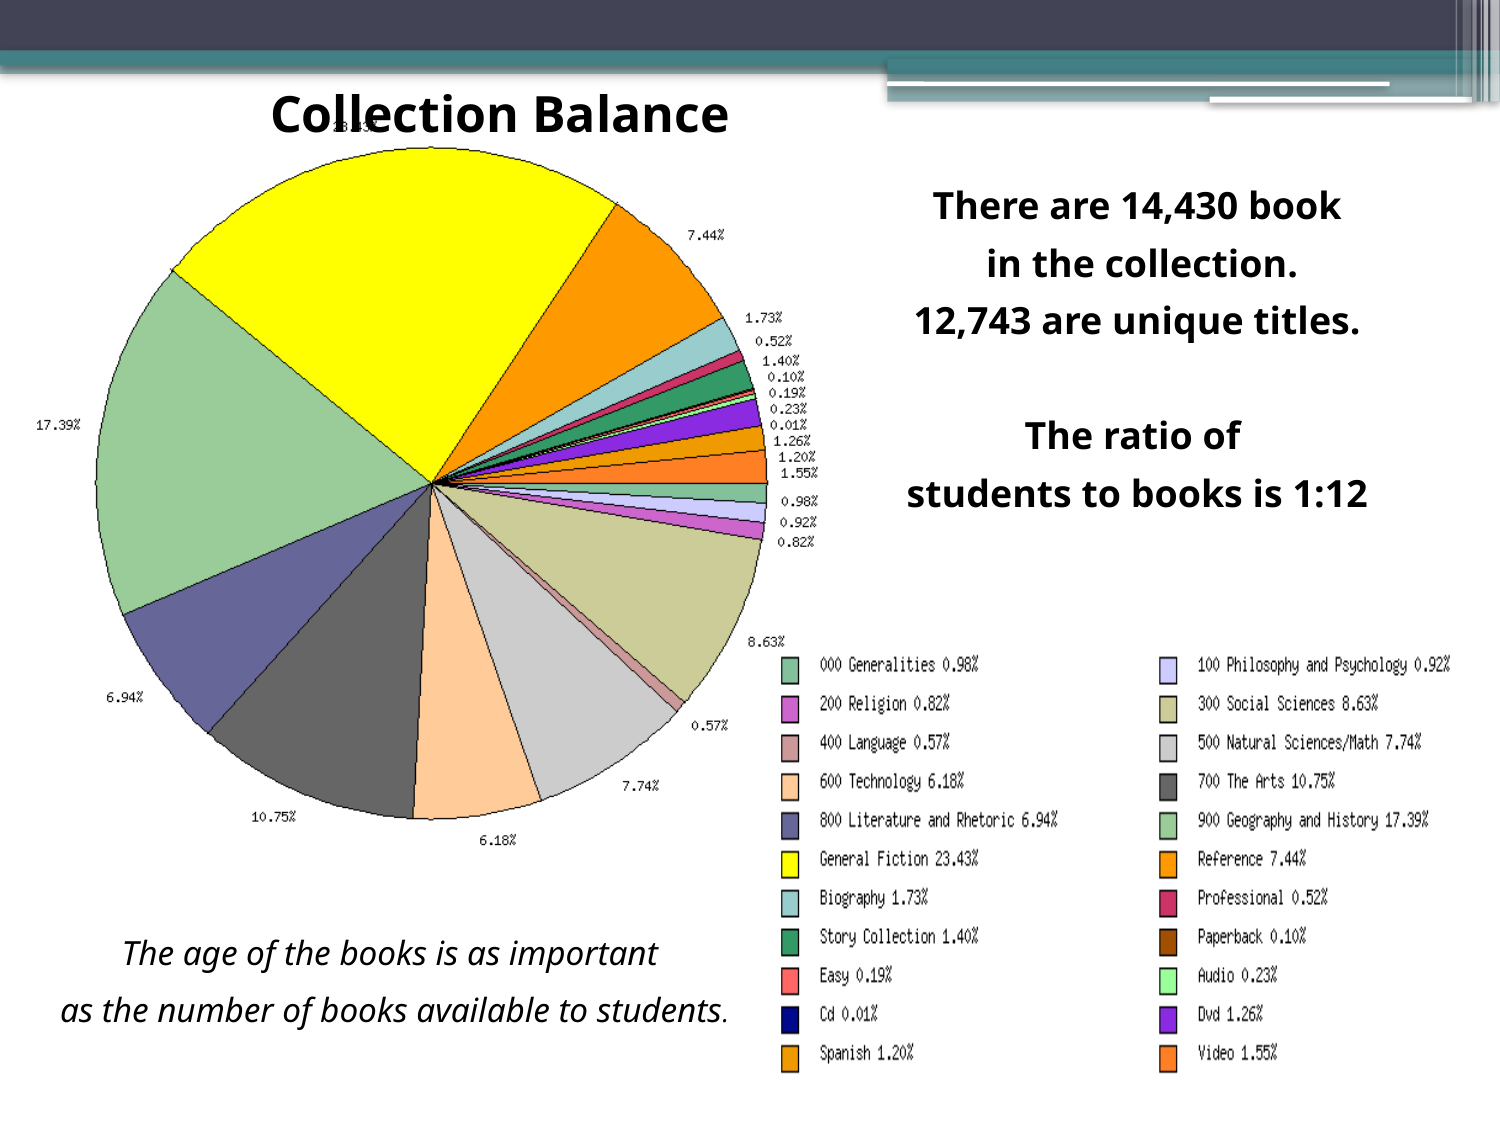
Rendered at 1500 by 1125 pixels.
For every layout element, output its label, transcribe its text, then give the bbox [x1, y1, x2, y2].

picture [37, 112, 1463, 1088]
text_box There are 14,430 book in the collection. 12,743 are unique titles. The ratio of students to books is 1:12 [831, 174, 1450, 523]
text_box The age of the books is as important as the number of books available to students. [44, 924, 745, 1037]
text_box Collection Balance [0, 74, 1000, 150]
